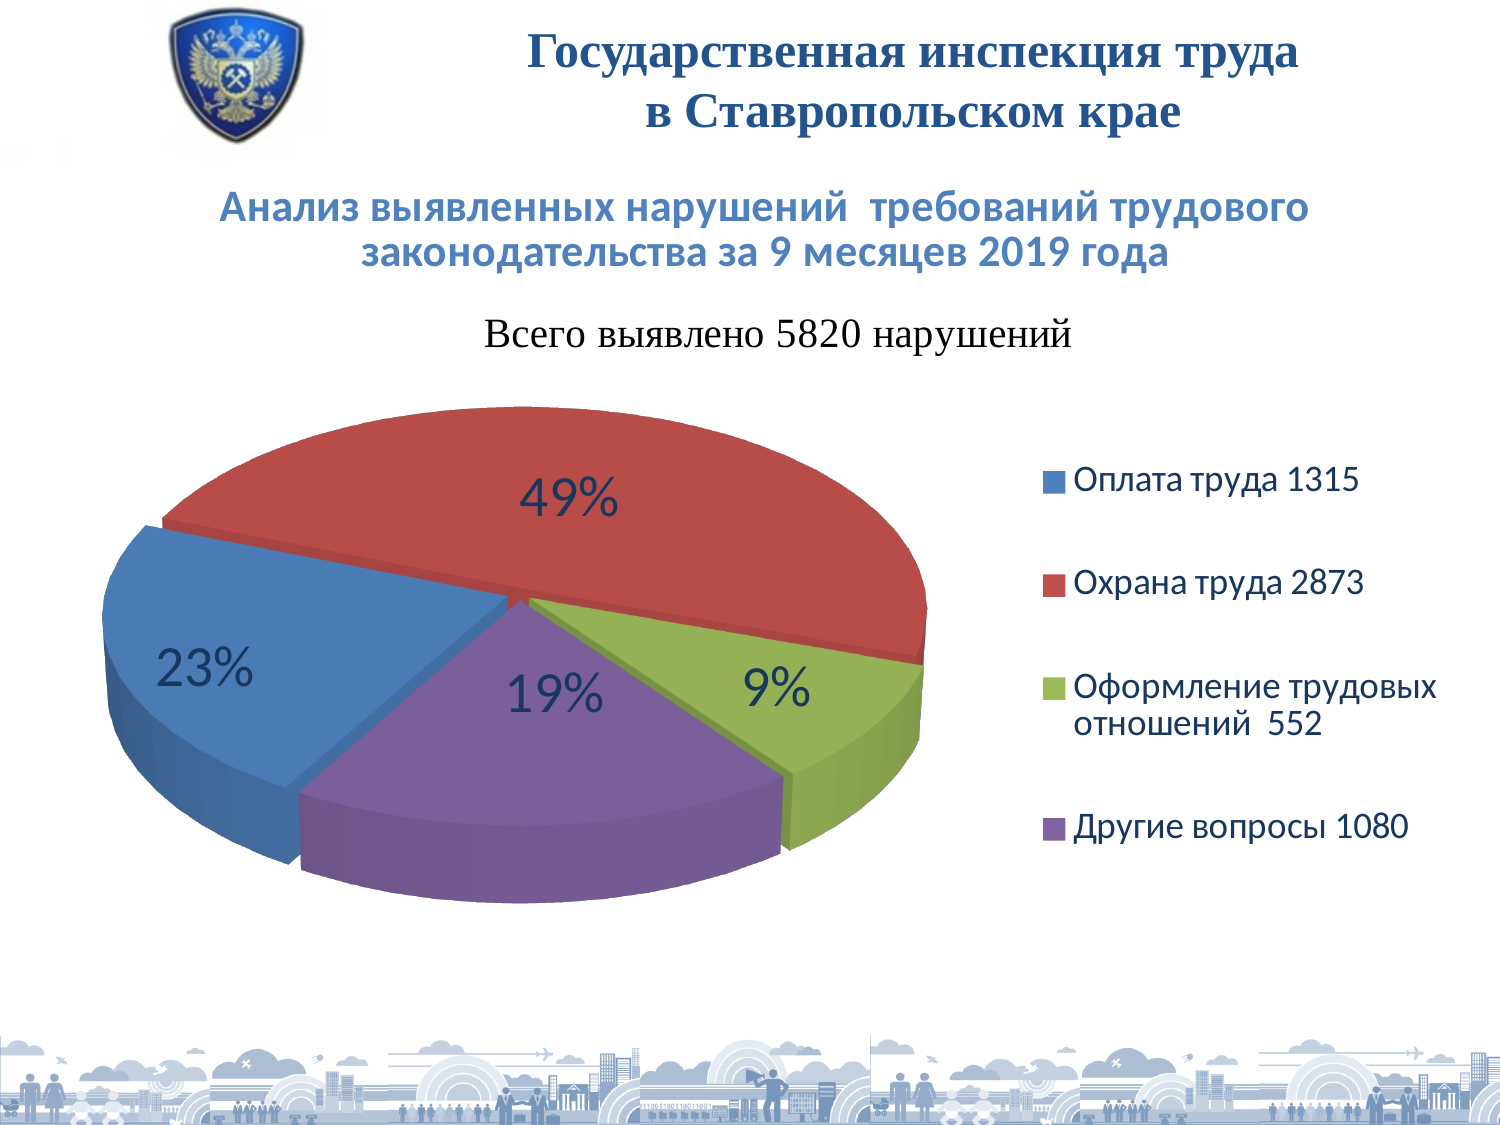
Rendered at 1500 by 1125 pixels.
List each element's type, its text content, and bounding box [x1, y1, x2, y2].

picture [0, 0, 473, 162]
chart [19, 146, 1491, 1095]
text_box Государственная инспекция труда в Ставропольском крае [477, 10, 1500, 145]
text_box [0, 1035, 1500, 1125]
